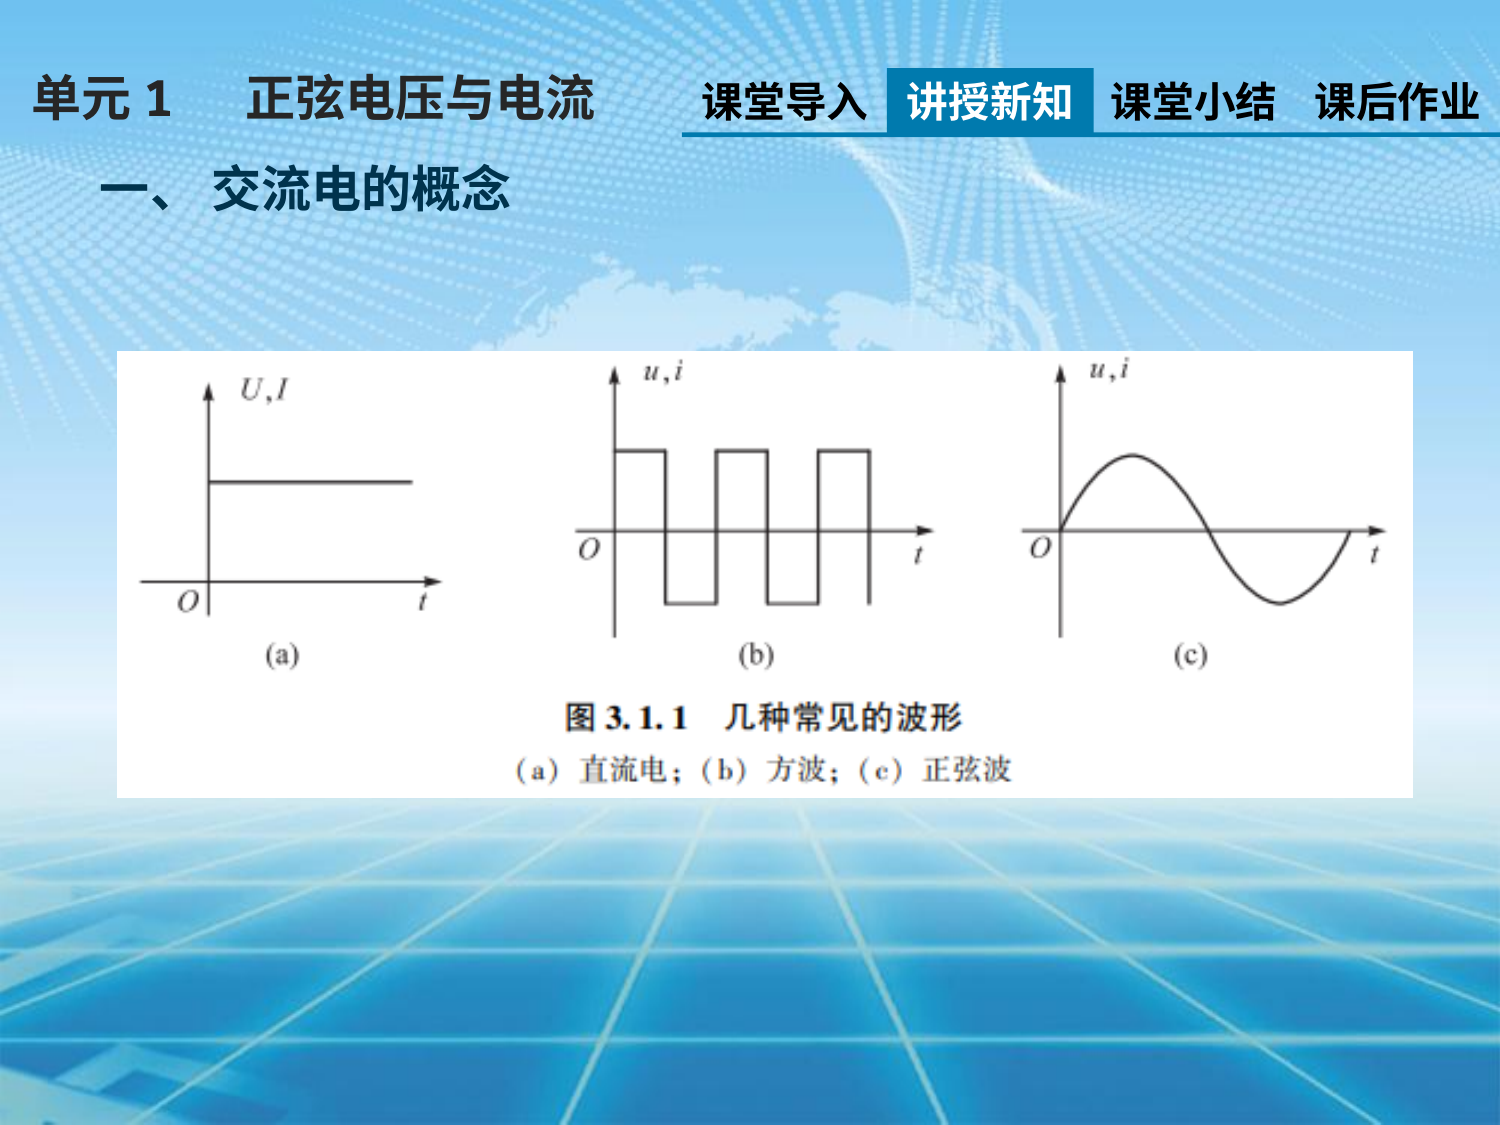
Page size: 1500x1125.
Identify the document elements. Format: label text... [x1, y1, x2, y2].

picture [0, 0, 1500, 1125]
text_box 一、 交流电的概念 [19, 173, 592, 287]
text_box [16, 59, 1500, 135]
